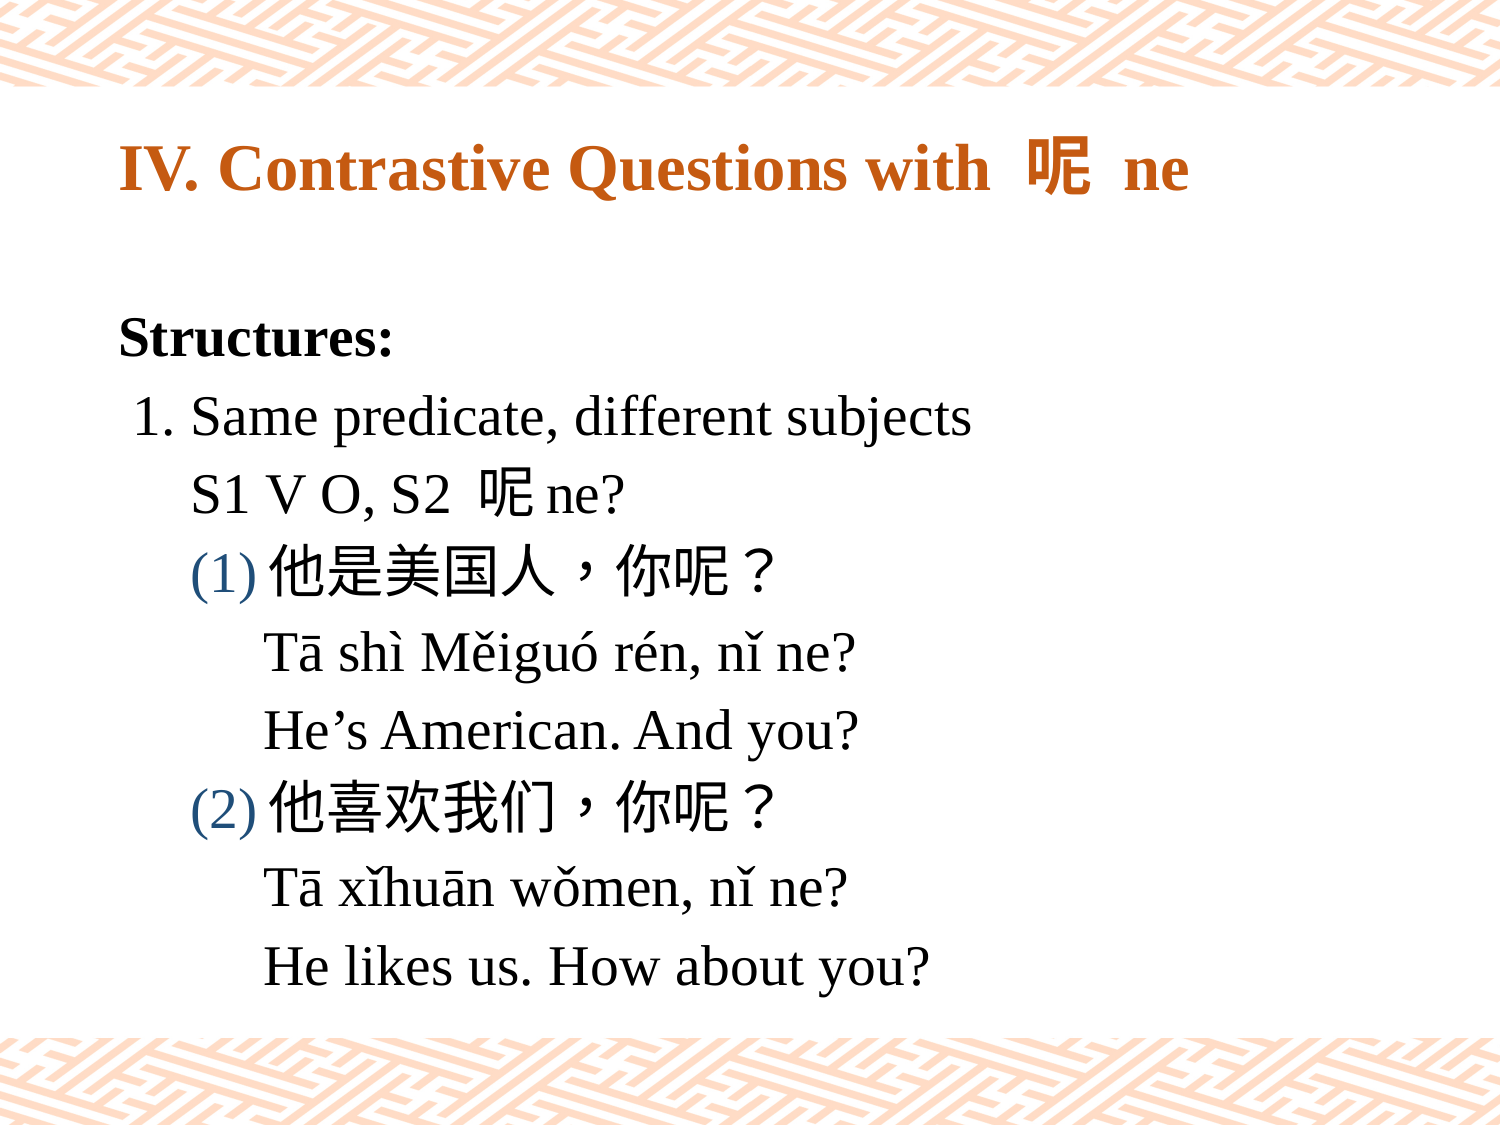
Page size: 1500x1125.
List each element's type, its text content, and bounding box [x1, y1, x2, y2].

picture [0, 0, 1500, 1125]
list Structures: 1. Same predicate, different subjects S1 V O, S2 呢ne? (1)他是美国人，你呢？ Tā shì Měiguó rén, nǐ ne? He’s American. And you? (2)他喜欢我们，你呢？ Tā xǐhuān wǒmen, nǐ ne? He likes us. How about you? [103, 299, 1397, 1014]
title IV. Contrastive Questions with 呢 ne [103, 59, 1397, 278]
